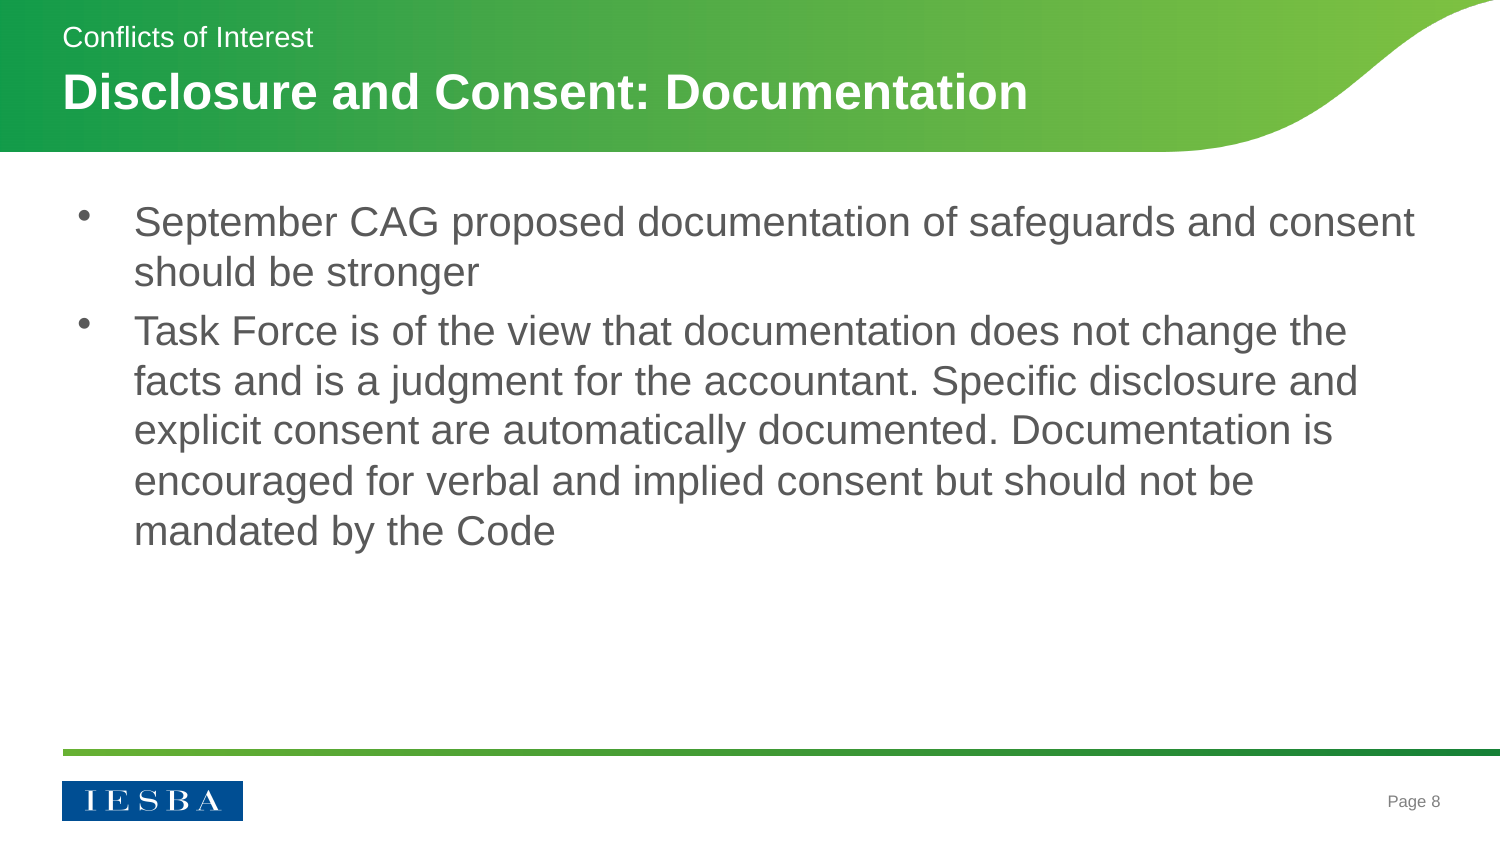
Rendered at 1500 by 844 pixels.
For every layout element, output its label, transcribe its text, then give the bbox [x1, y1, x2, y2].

picture [0, 0, 1497, 152]
title Disclosure and Consent: Documentation [62, 56, 1300, 122]
picture [62, 781, 243, 821]
list September CAG proposed documentation of safeguards and consent should be stronger Task Force is of the view that documentation does not change the facts and is a judgment for the accountant. Specific disclosure and explicit consent are automatically documented. Documentation is encouraged for verbal and implied consent but should not be mandated by the Code [62, 187, 1450, 694]
subtitle Conflicts of Interest [62, 18, 500, 47]
